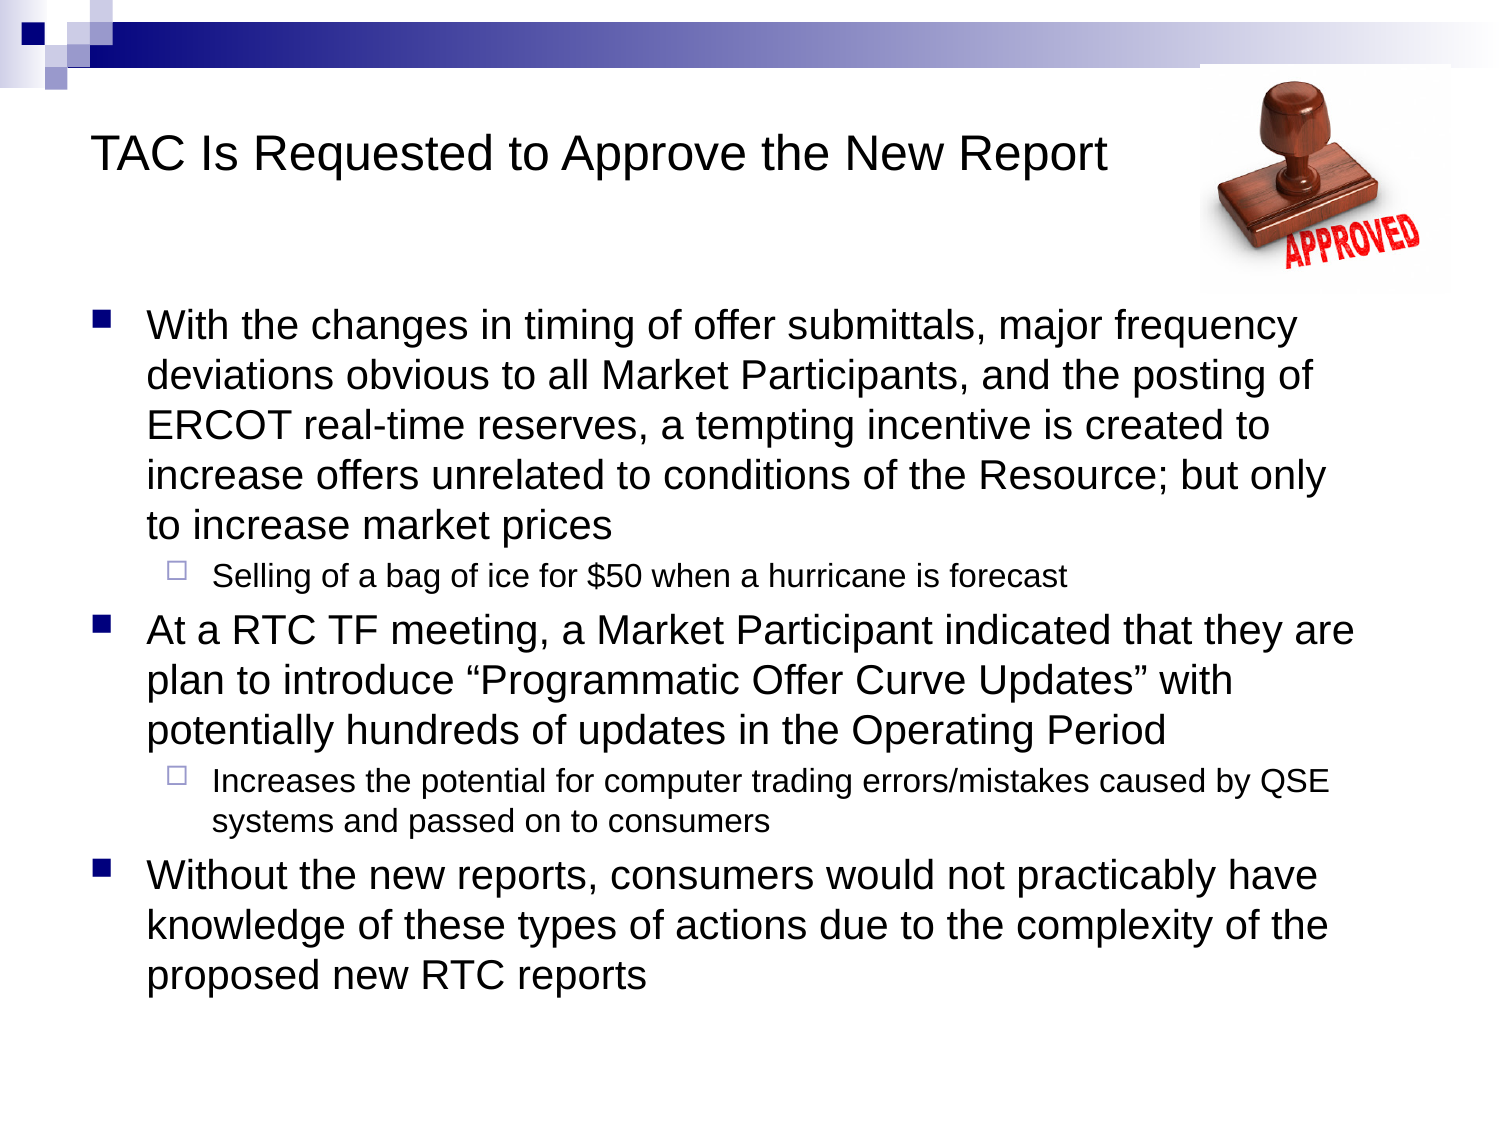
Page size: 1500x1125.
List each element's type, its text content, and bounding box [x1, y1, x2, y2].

list With the changes in timing of offer submittals, major frequency deviations obvious to all Market Participants, and the posting of ERCOT real-time reserves, a tempting incentive is created to increase offers unrelated to conditions of the Resource; but only to increase market prices Selling of a bag of ice for $50 when a hurricane is forecast At a RTC TF meeting, a Market Participant indicated that they are plan to introduce “Programmatic Offer Curve Updates” with potentially hundreds of updates in the Operating Period Increases the potential for computer trading errors/mistakes caused by QSE systems and passed on to consumers Without the new reports, consumers would not practicably have knowledge of these types of actions due to the complexity of the proposed new RTC reports [75, 290, 1388, 1041]
title TAC Is Requested to Approve the New Report [75, 75, 1194, 225]
picture [1199, 64, 1451, 295]
